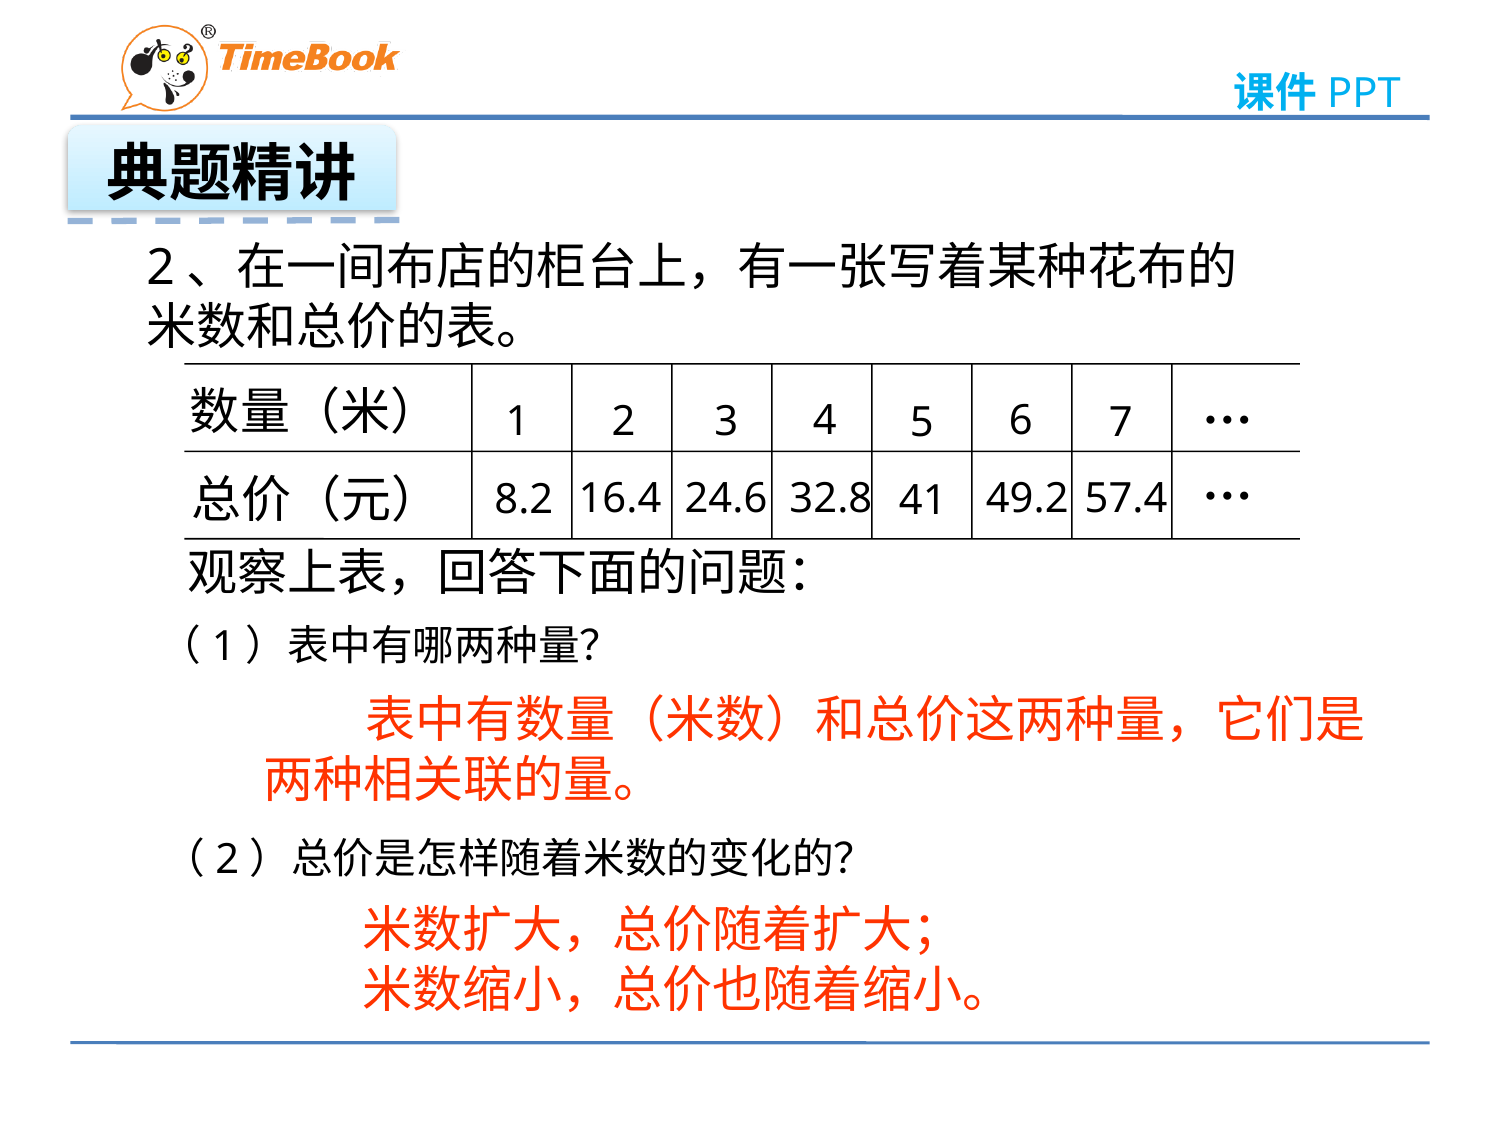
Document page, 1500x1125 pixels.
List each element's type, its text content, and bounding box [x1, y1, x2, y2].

text_box 典题精讲 [66, 124, 397, 212]
text_box 表中有数量（米数）和总价这两种量，它们是 两种相关联的量。 [248, 680, 1380, 815]
text_box 2、在一间布店的柜台上，有一张写着某种花布的 米数和总价的表。 [131, 226, 1252, 362]
text_box （1）表中有哪两种量？ [145, 611, 637, 677]
text_box 米数扩大，总价随着扩大； 米数缩小，总价也随着缩小。 [347, 890, 1038, 1025]
text_box 观察上表，回答下面的问题： [172, 545, 853, 608]
text_box （2）总价是怎样随着米数的变化的？ [148, 824, 891, 889]
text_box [174, 363, 1301, 539]
picture [118, 22, 408, 113]
